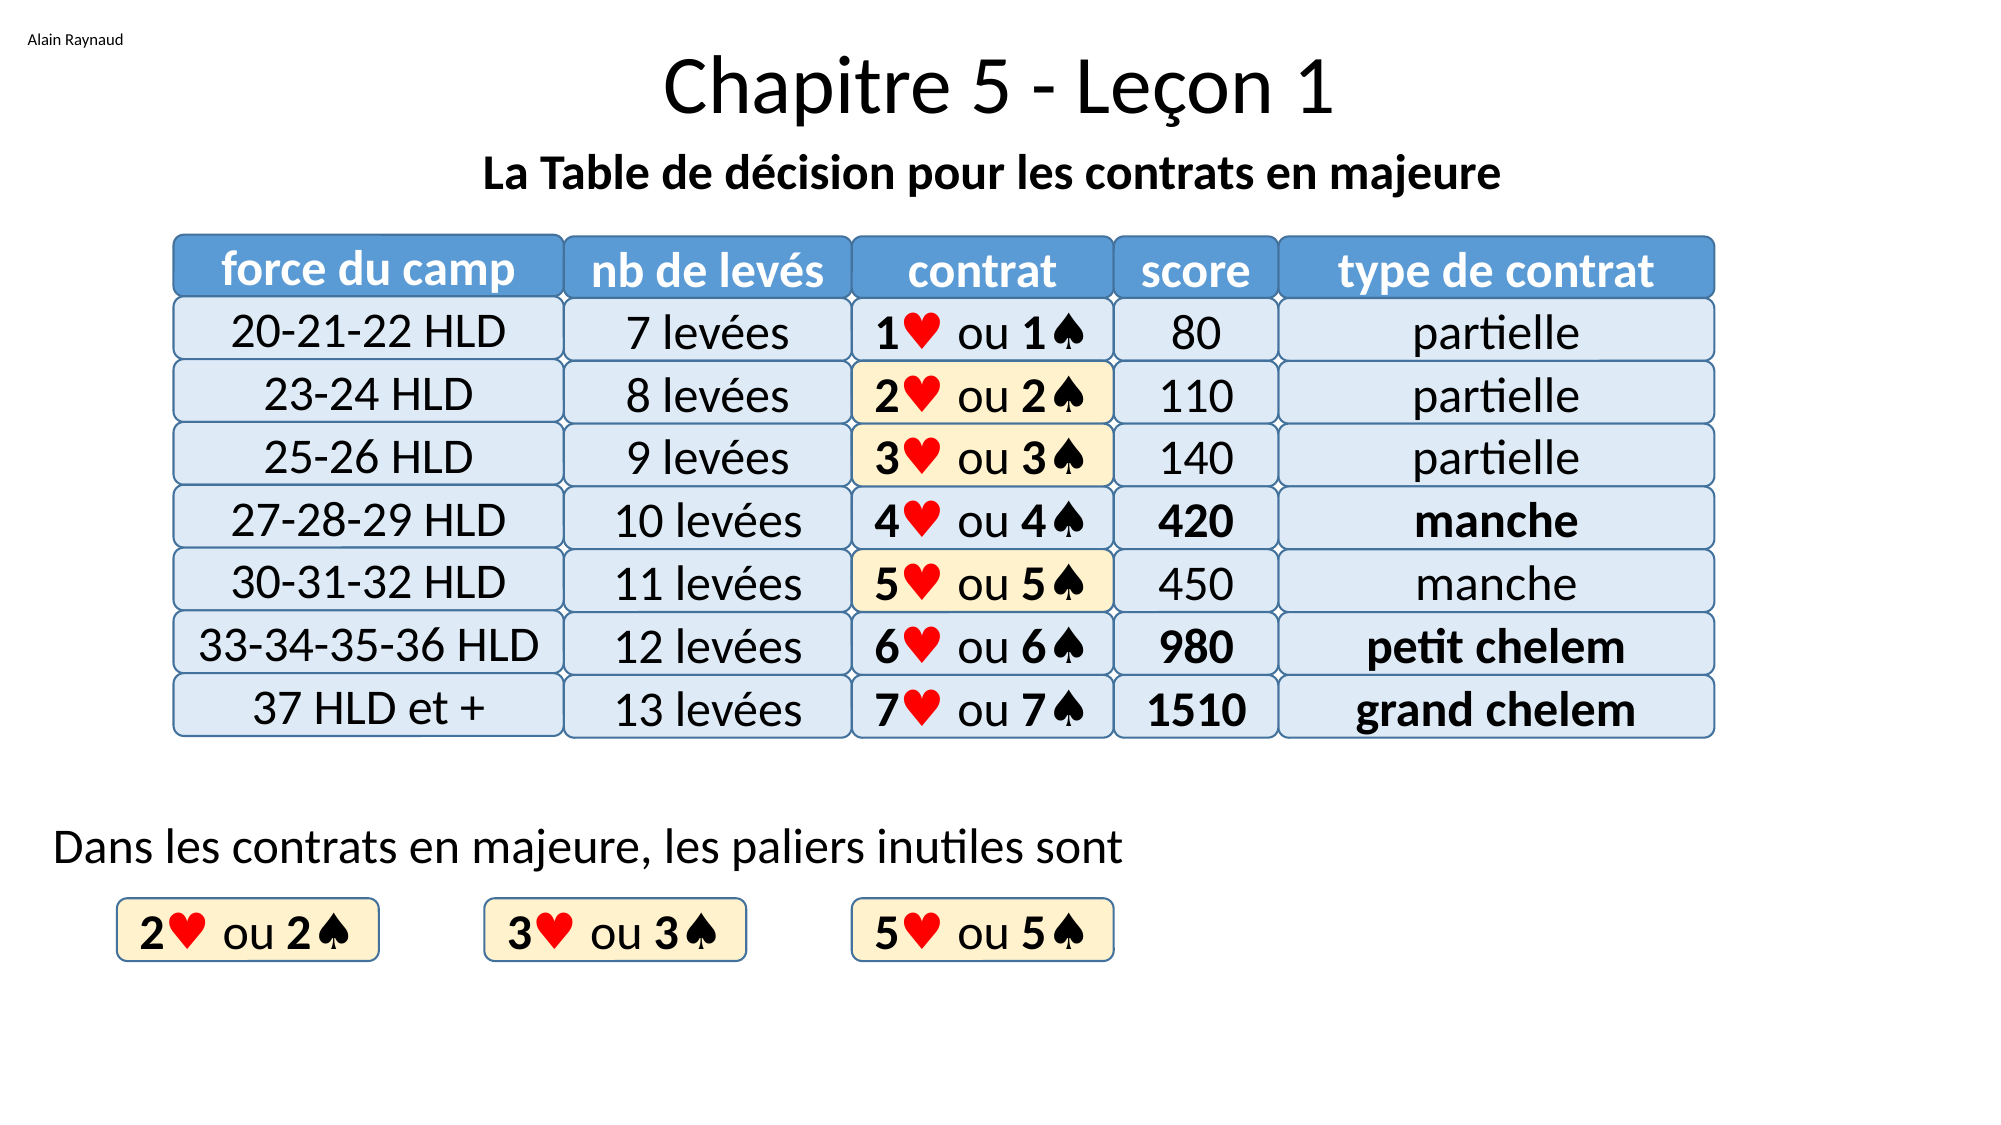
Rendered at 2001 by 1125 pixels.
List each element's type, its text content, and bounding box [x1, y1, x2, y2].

text_box 6♥ ou 6♠ [850, 612, 1114, 675]
text_box 5♥ ou 5♠ [850, 548, 1115, 614]
text_box Alain Raynaud [12, 21, 147, 57]
text_box partielle [1279, 422, 1716, 486]
text_box 3♥ ou 3♠ [850, 422, 1115, 488]
text_box 12 levées [562, 611, 852, 675]
text_box 7♥ ou 7♠ [850, 673, 1114, 739]
text_box nb de levés [562, 235, 852, 298]
text_box 4♥ ou 4♠ [850, 486, 1114, 549]
text_box 5♥ ou 5♠ [850, 897, 1115, 963]
text_box grand chelem [1278, 673, 1716, 739]
subtitle La Table de décision pour les contrats en majeure Dans les contrats en majeure, les paliers inutiles sont [37, 139, 1948, 1088]
text_box 3♥ ou 3♠ [483, 897, 748, 963]
text_box 7 levées [562, 296, 852, 361]
text_box force du camp [172, 233, 564, 296]
text_box 33-34-35-36 HLD [172, 609, 564, 673]
text_box partielle [1278, 359, 1716, 424]
text_box manche [1278, 548, 1716, 612]
text_box 420 [1112, 485, 1280, 549]
text_box 30-31-32 HLD [172, 546, 564, 610]
text_box 1♥ ou 1♠ [850, 296, 1114, 361]
text_box 2♥ ou 2♠ [115, 897, 380, 963]
text_box contrat [850, 235, 1114, 298]
text_box 450 [1114, 548, 1280, 612]
text_box 23-24 HLD [172, 358, 564, 422]
text_box partielle [1278, 296, 1716, 361]
title Chapitre 5 - Leçon 1 [249, 38, 1750, 139]
text_box 11 levées [562, 548, 852, 612]
text_box manche [1278, 485, 1716, 549]
text_box 140 [1114, 422, 1280, 486]
text_box type de contrat [1278, 235, 1716, 298]
text_box 9 levées [562, 422, 852, 486]
text_box 27-28-29 HLD [172, 483, 564, 548]
text_box 1510 [1112, 673, 1280, 739]
text_box petit chelem [1278, 611, 1716, 675]
text_box 20-21-22 HLD [172, 295, 564, 359]
text_box 10 levées [562, 485, 852, 549]
text_box 13 levées [562, 673, 852, 739]
text_box 8 levées [562, 359, 852, 424]
text_box 80 [1112, 296, 1280, 361]
text_box 2♥ ou 2♠ [850, 359, 1115, 424]
text_box 37 HLD et + [172, 672, 564, 738]
text_box score [1112, 235, 1280, 298]
text_box 110 [1114, 359, 1280, 423]
text_box 980 [1112, 611, 1280, 675]
text_box 25-26 HLD [172, 420, 564, 485]
